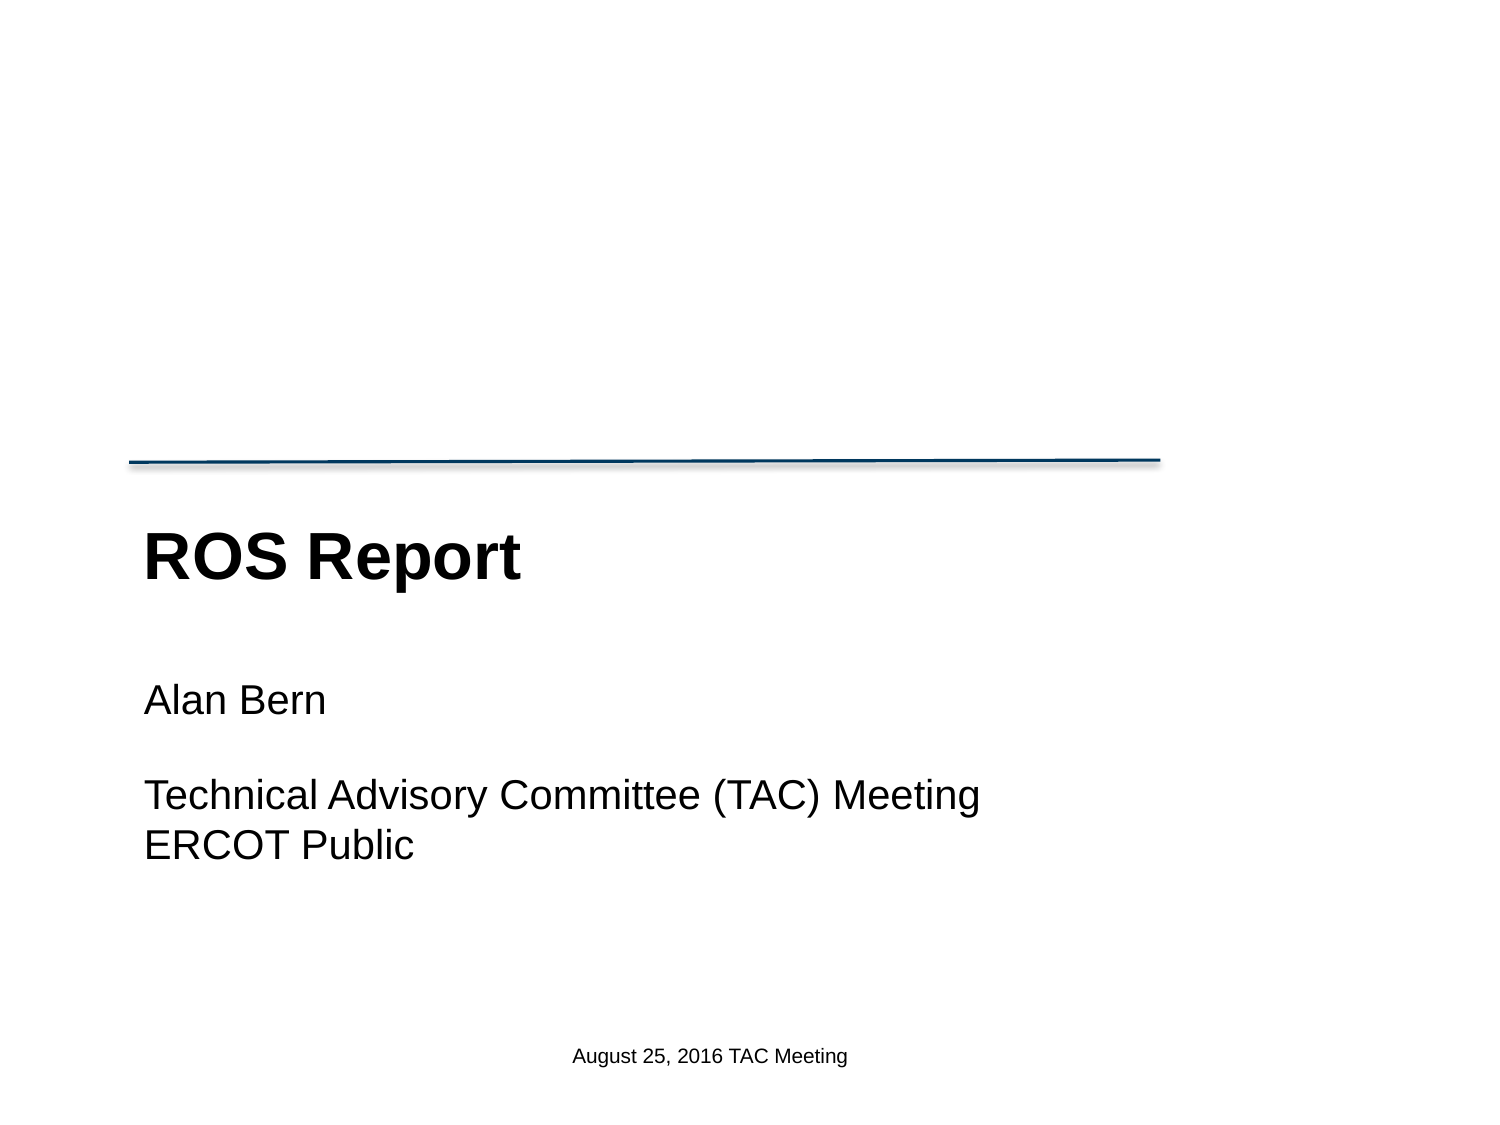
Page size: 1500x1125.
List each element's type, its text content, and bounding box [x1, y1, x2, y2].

footer August 25, 2016 TAC Meeting [99, 1025, 863, 1085]
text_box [128, 459, 1367, 890]
